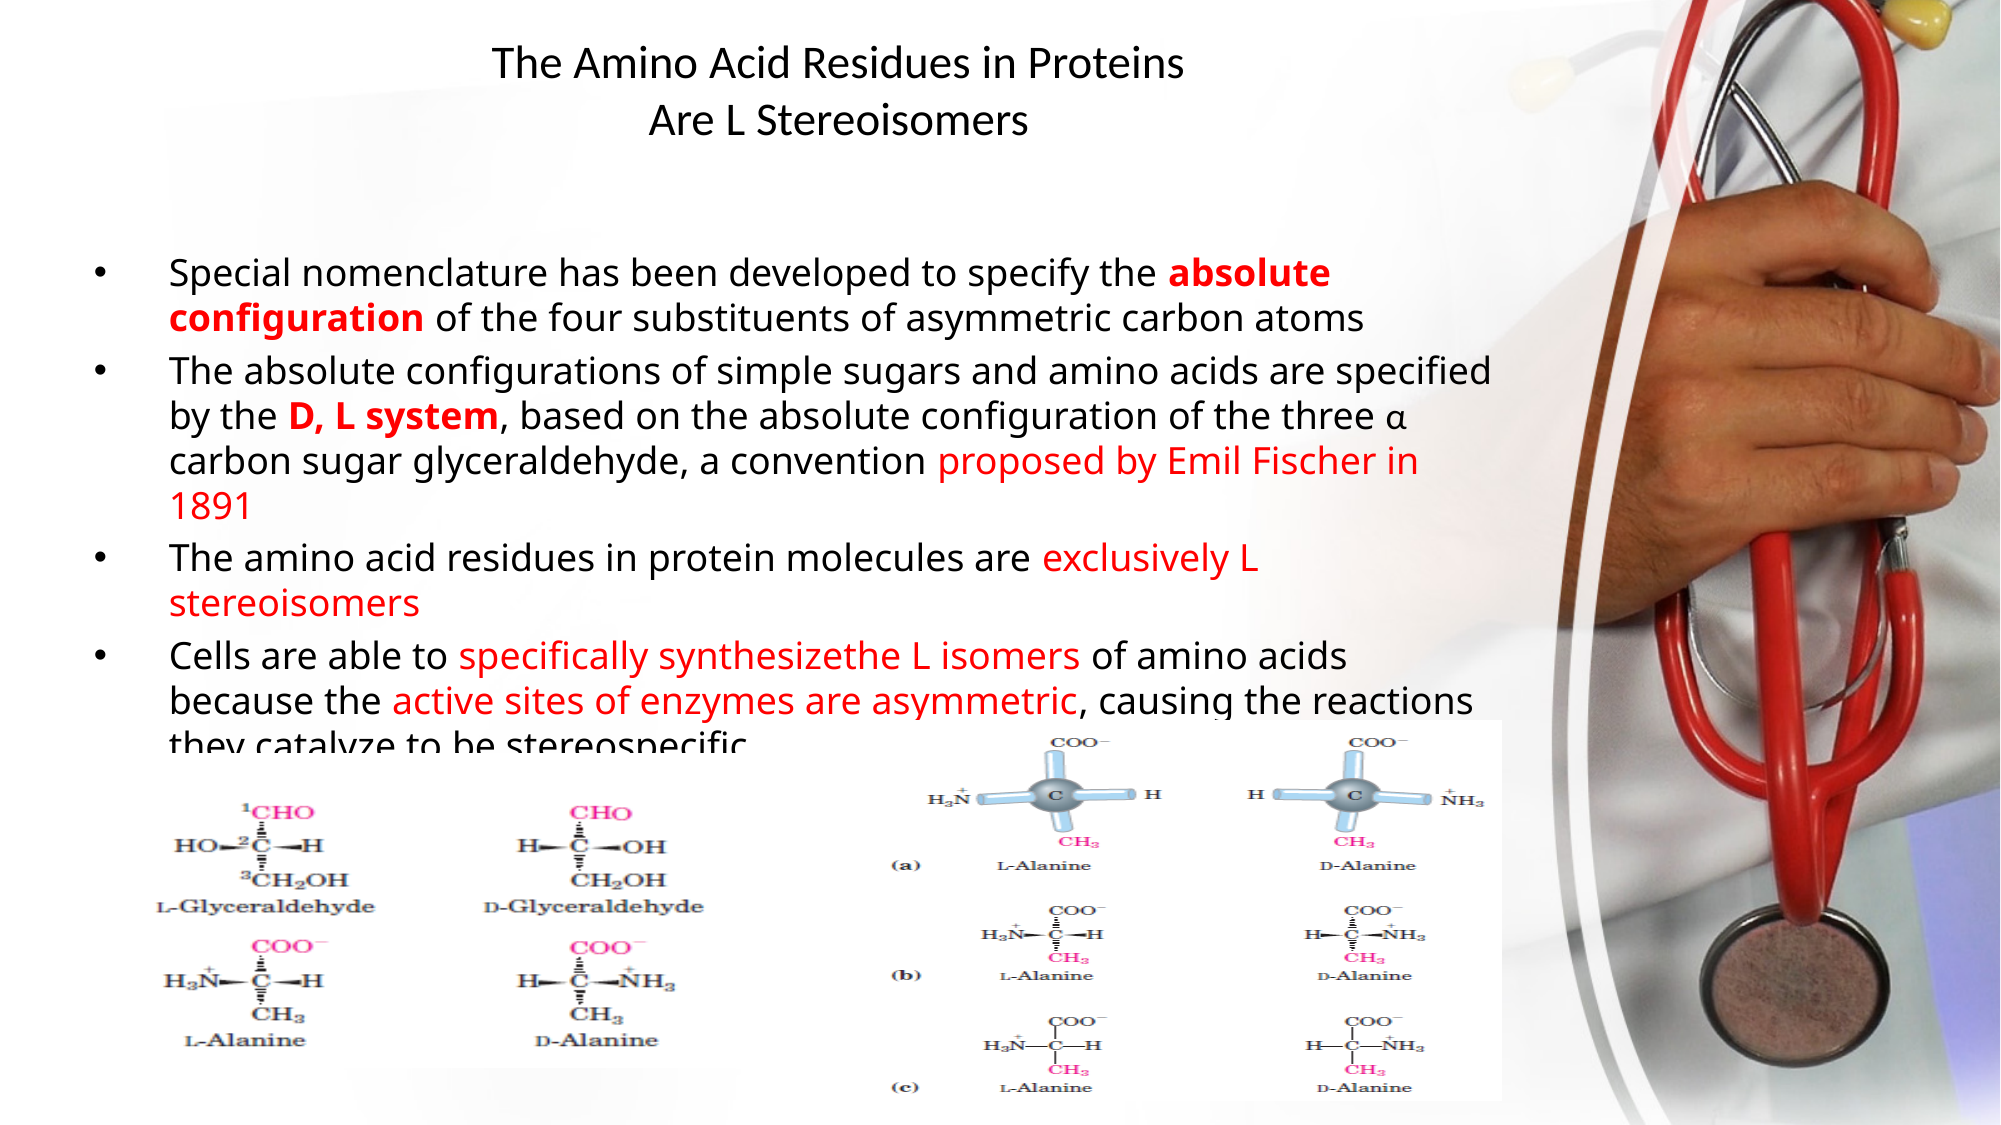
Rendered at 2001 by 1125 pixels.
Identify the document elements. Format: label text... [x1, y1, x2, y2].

list Special nomenclature has been developed to specify the absolute configuration of the four substituents of asymmetric carbon atoms The absolute configurations of simple sugars and amino acids are specified by the D, L system, based on the absolute configuration of the three α carbon sugar glyceraldehyde, a convention proposed by Emil Fischer in 1891 The amino acid residues in protein molecules are exclusively L stereoisomers Cells are able to specifically synthesizethe L isomers of amino acids because the active sites of enzymes are asymmetric, causing the reactions they catalyze to be stereospecific [78, 241, 1516, 974]
picture [0, 0, 2001, 1125]
title The Amino Acid Residues in Proteins Are L Stereoisomers [119, 24, 1559, 152]
